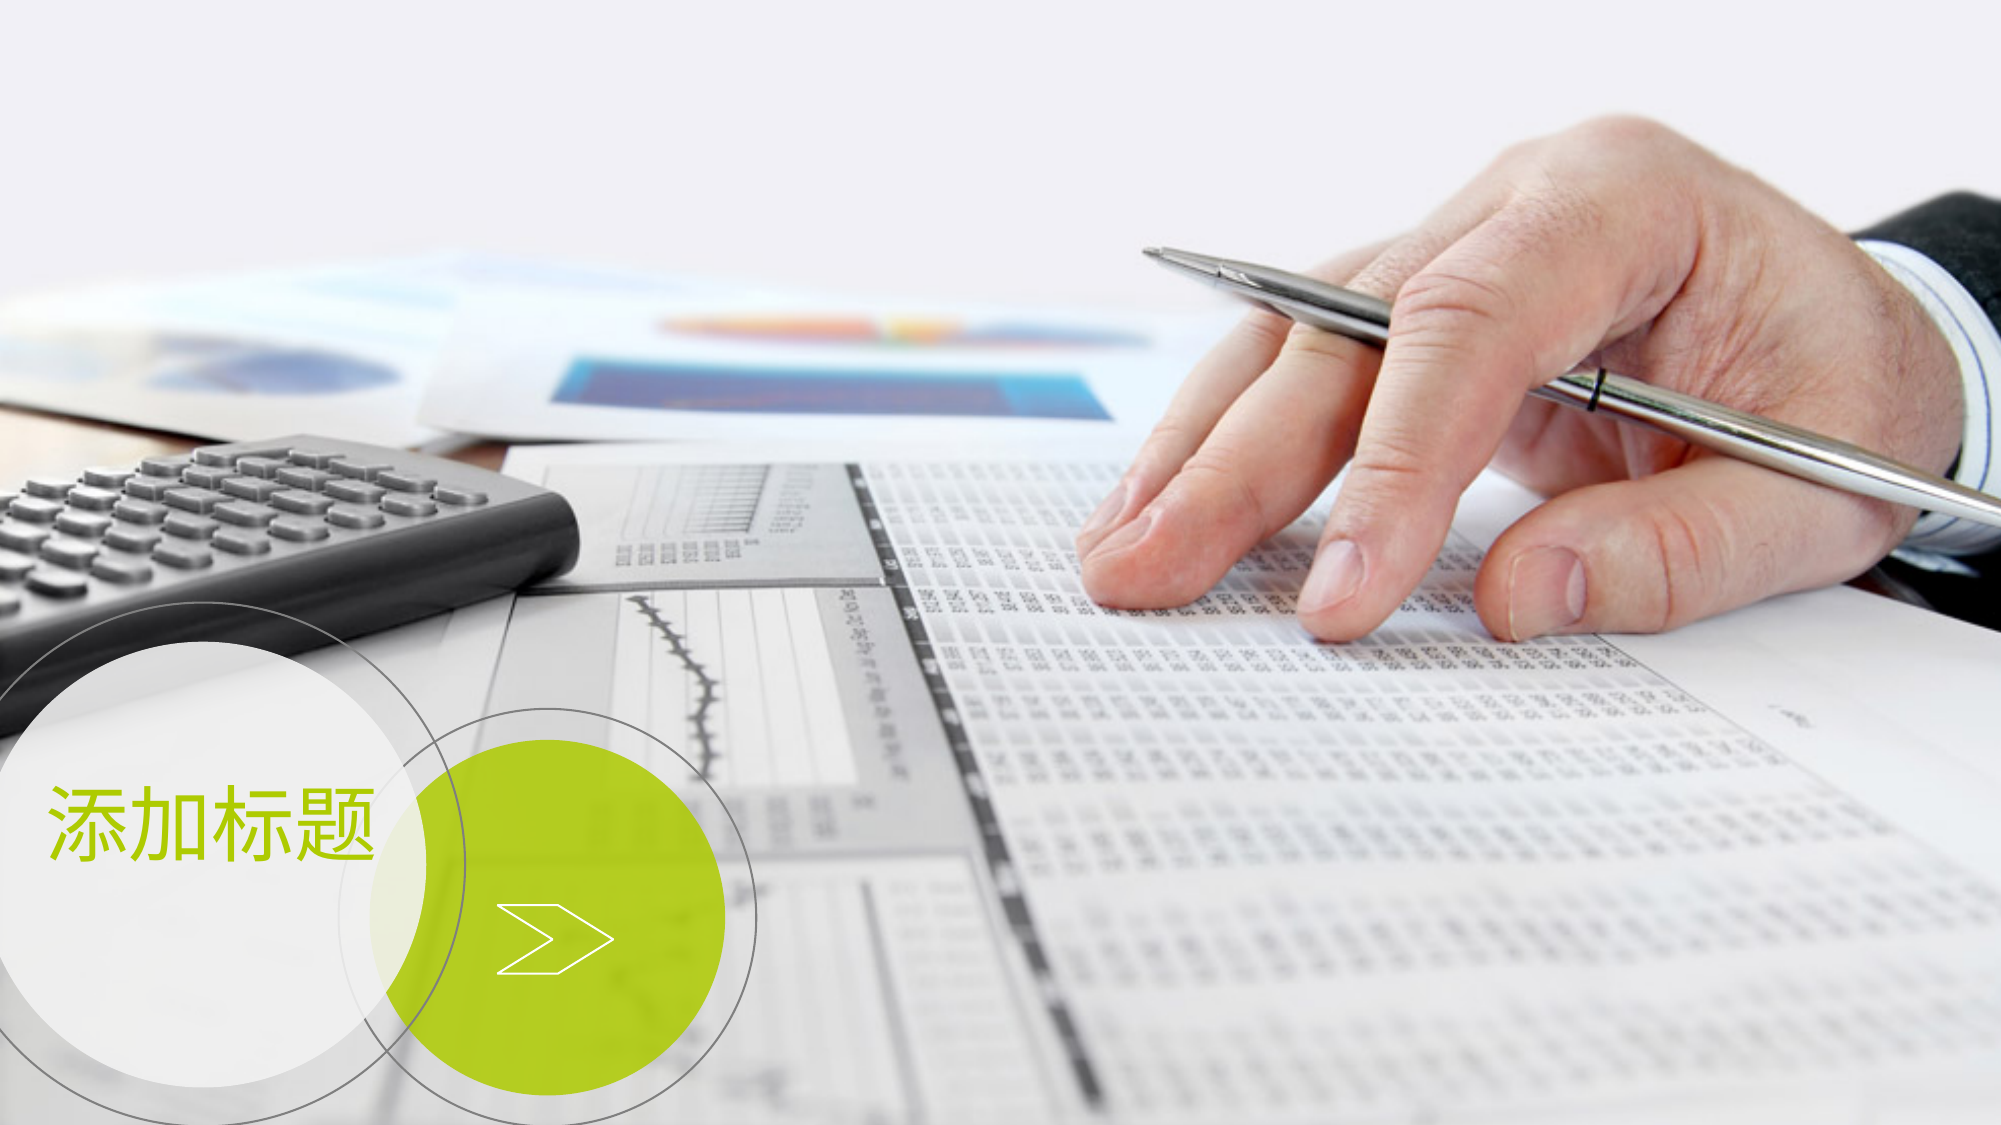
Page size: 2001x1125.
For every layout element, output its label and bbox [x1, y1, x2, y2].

picture [0, 0, 2001, 1125]
text_box [338, 708, 757, 1125]
